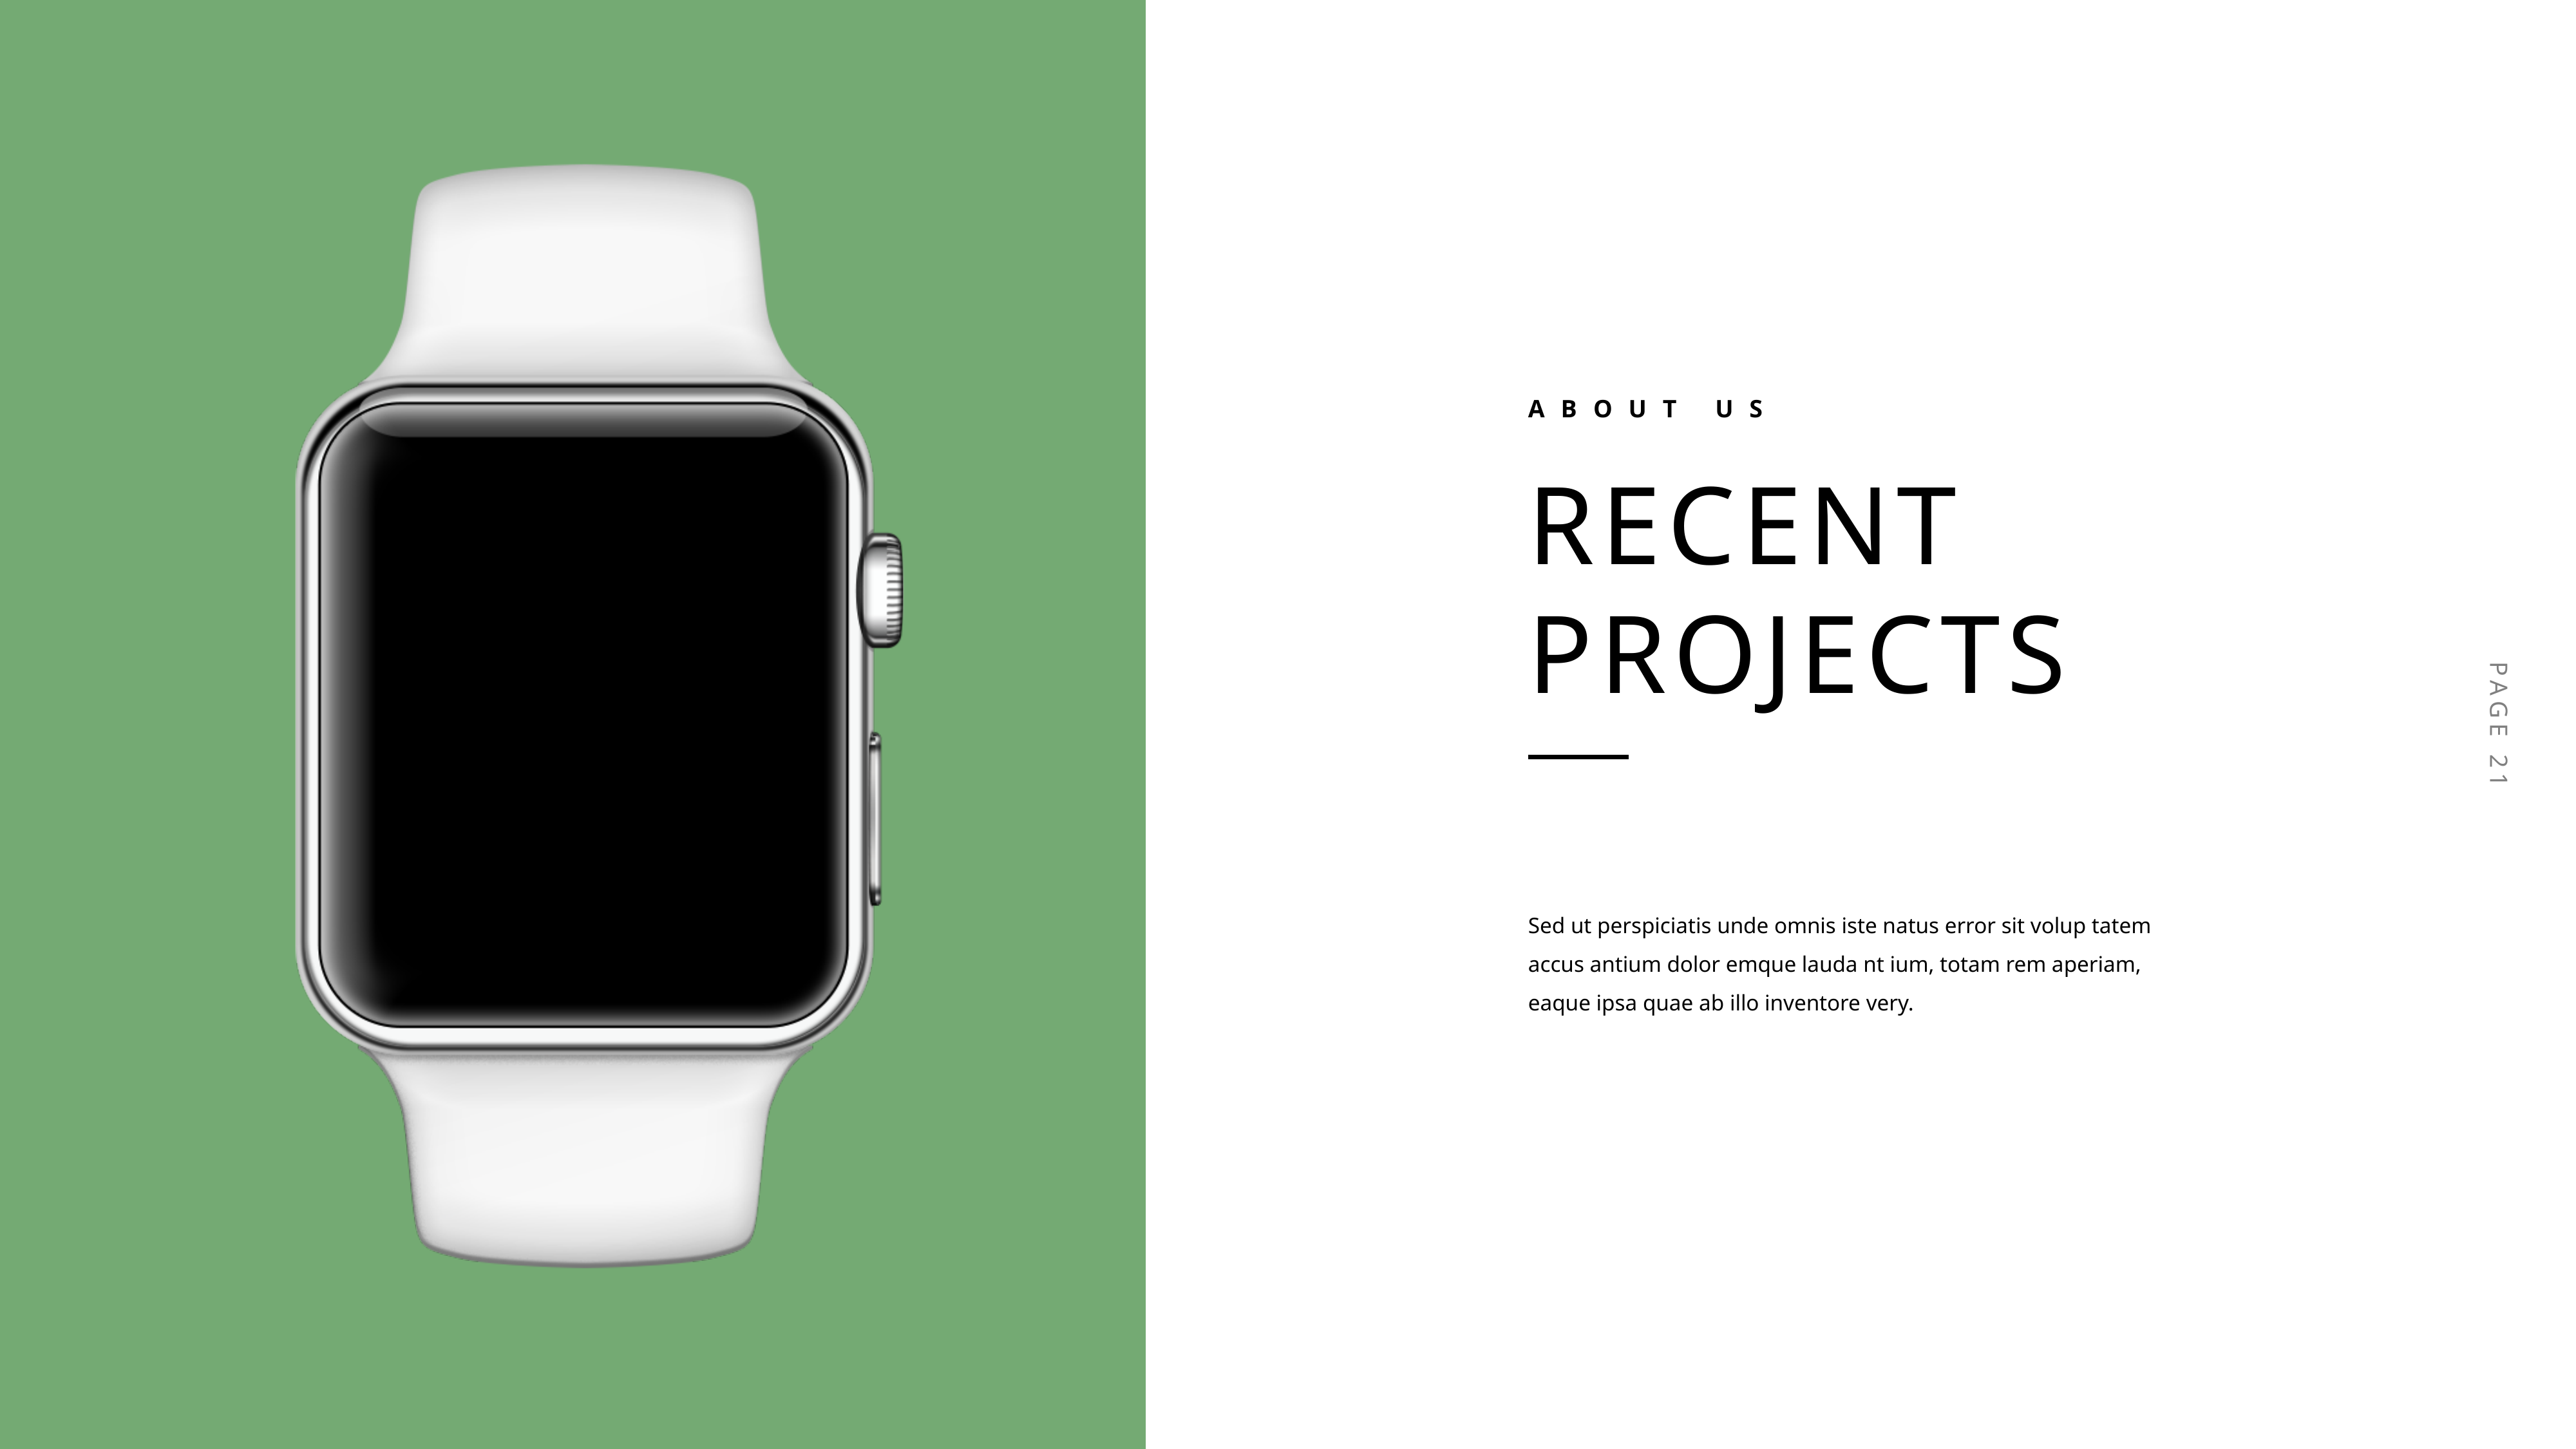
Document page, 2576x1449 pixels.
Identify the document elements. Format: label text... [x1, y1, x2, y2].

picture [256, 135, 932, 1308]
text_box Sed ut perspiciatis unde omnis iste natus error sit volup tatem accus antium dolor emque lauda nt ium, totam rem aperiam, eaque ipsa quae ab illo inventore very. [1528, 899, 2197, 1016]
text_box Recent Projects [1528, 457, 2197, 715]
text_box About us [1528, 393, 2197, 422]
